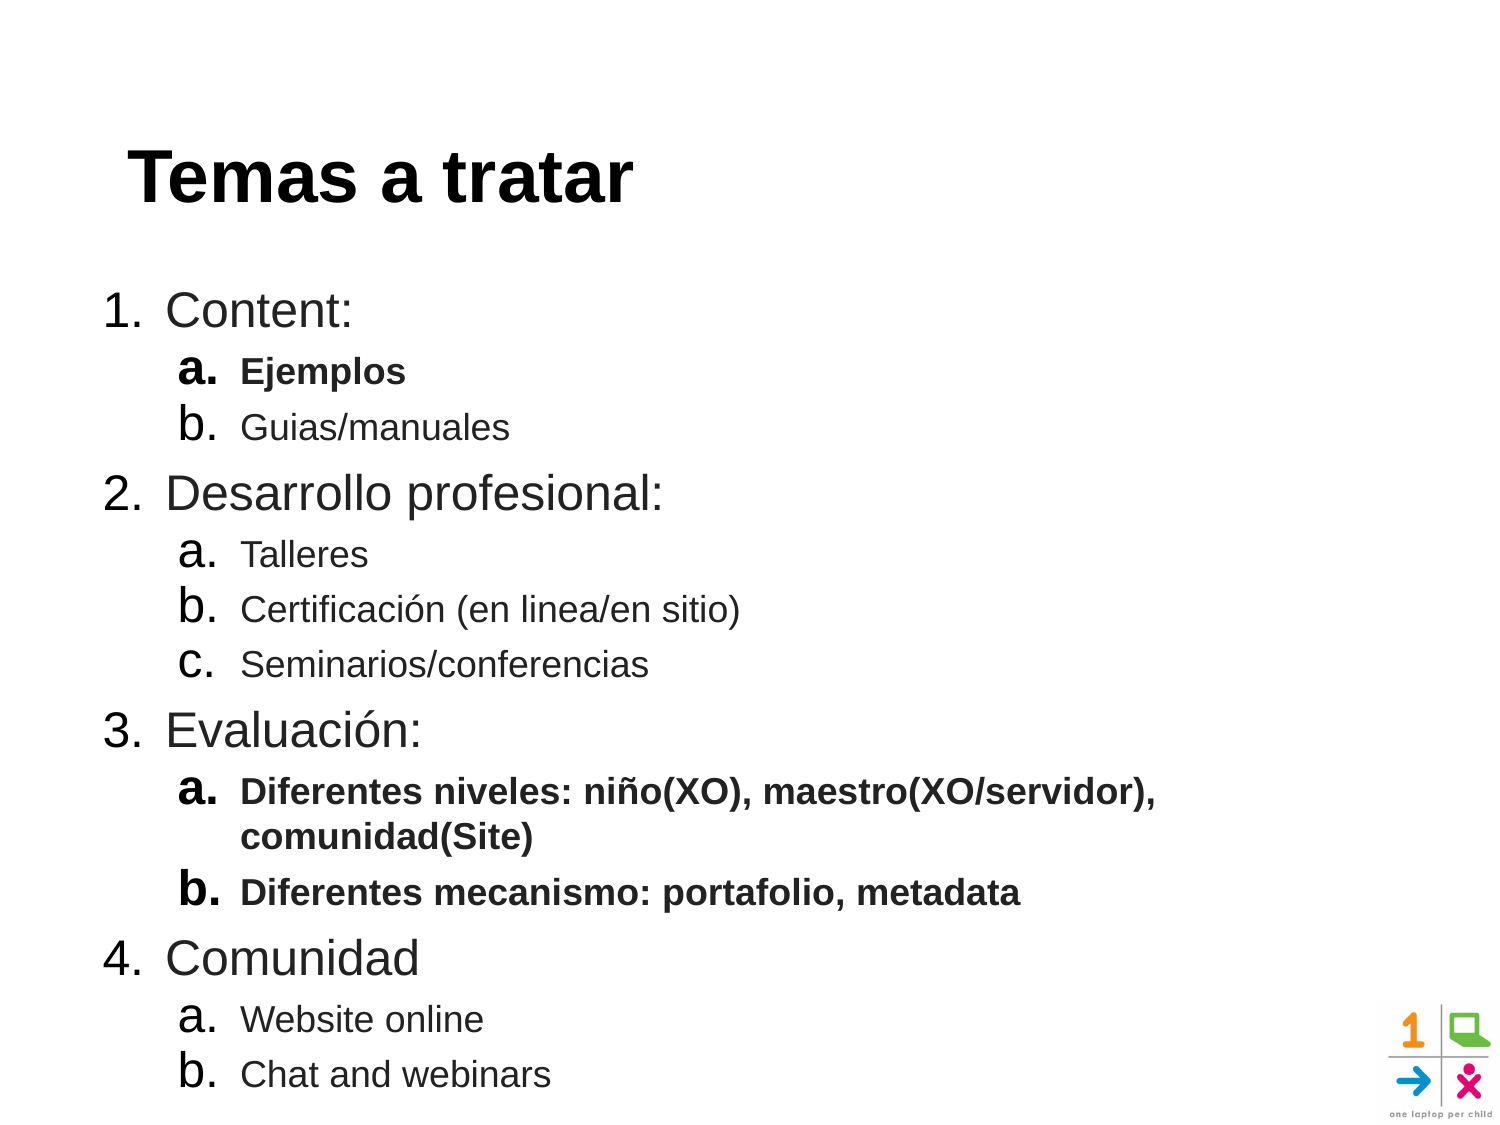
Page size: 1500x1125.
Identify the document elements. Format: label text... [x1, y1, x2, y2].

text_box [1378, 1000, 1500, 1125]
list Content: Ejemplos Guias/manuales Desarrollo profesional: Talleres Certificación (en linea/en sitio) Seminarios/conferencias Evaluación: Diferentes niveles: niño(XO), maestro(XO/servidor), comunidad(Site) Diferentes mecanismo: portafolio, metadata Comunidad Website online Chat and webinars [75, 262, 1425, 1125]
title Temas a tratar [75, 14, 1425, 233]
